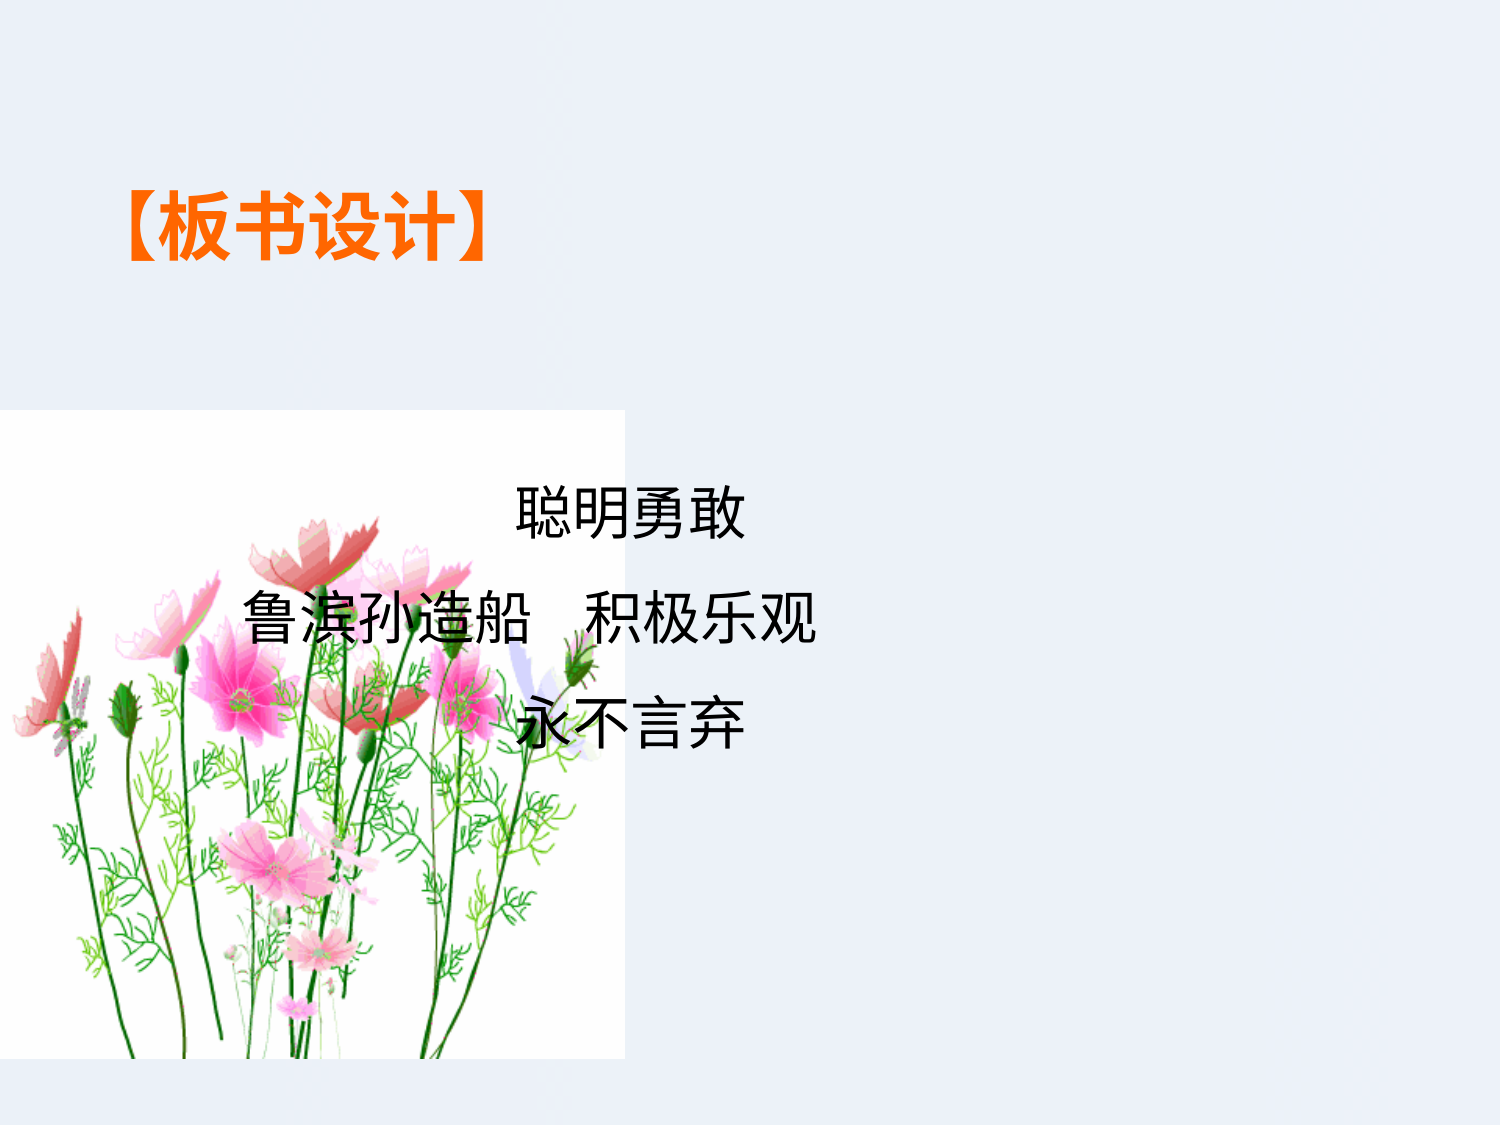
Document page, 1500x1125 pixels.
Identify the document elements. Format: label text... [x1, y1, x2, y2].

text_box 【板书设计】 [67, 172, 548, 278]
text_box 聪明勇敢 鲁滨孙造船 积极乐观 永不言弃 [625, 434, 1105, 764]
picture [0, 0, 1500, 1125]
